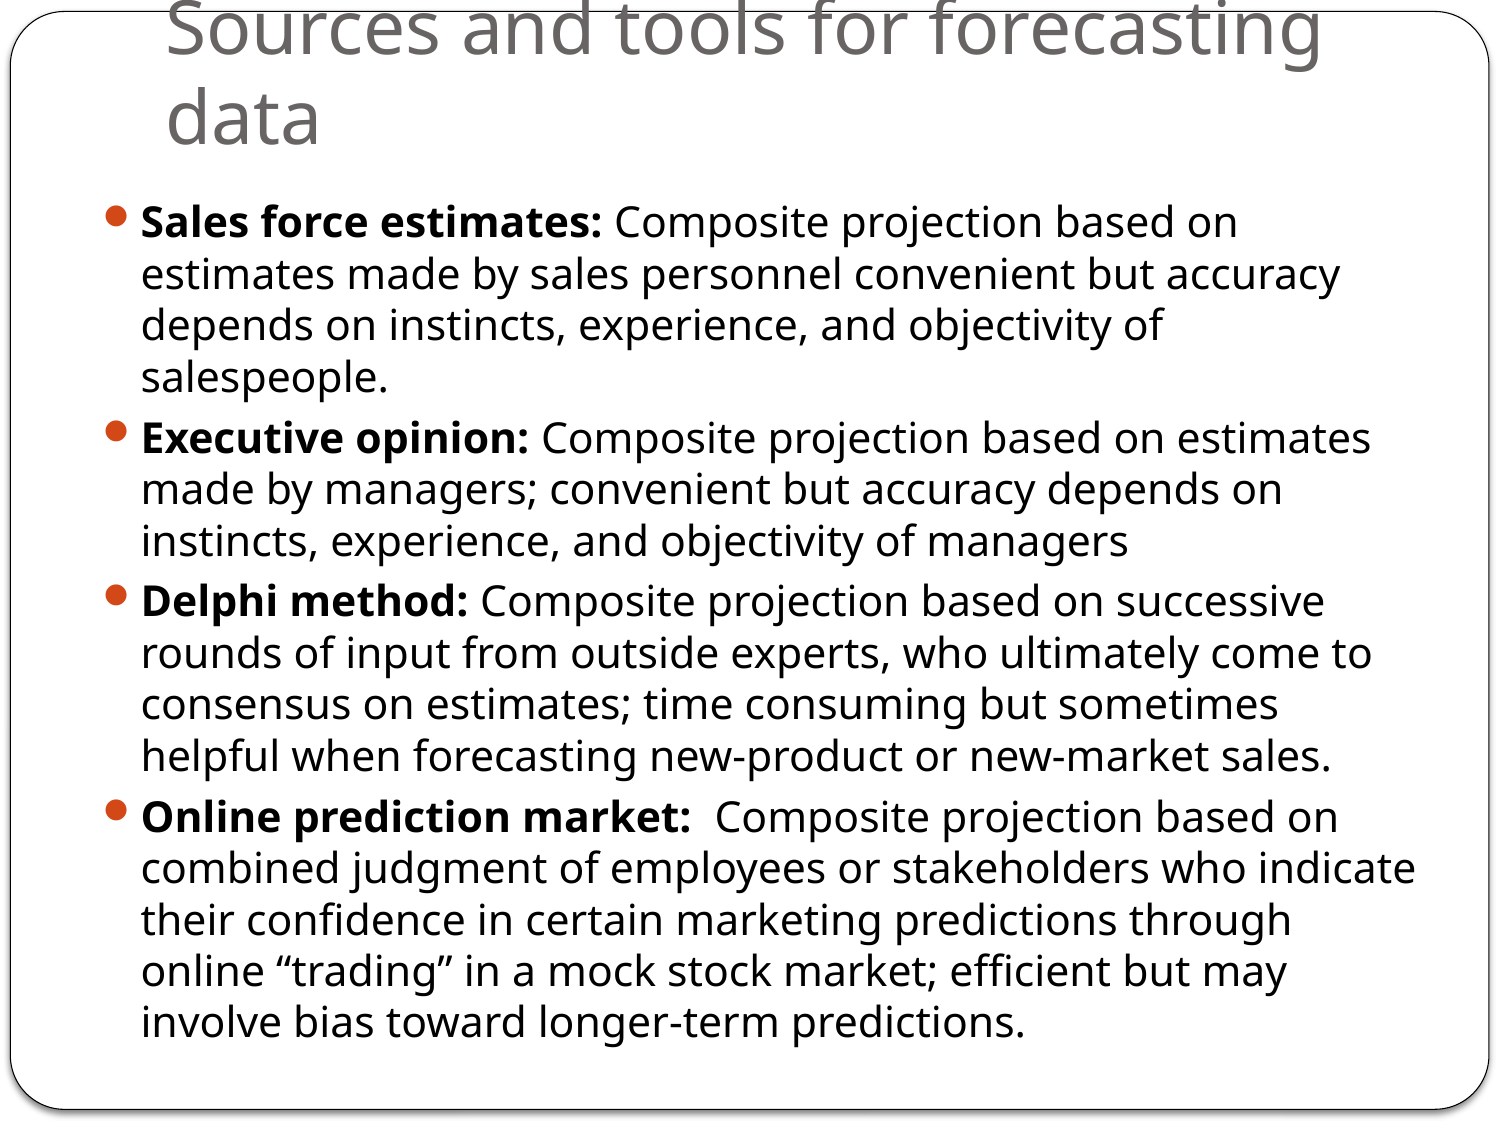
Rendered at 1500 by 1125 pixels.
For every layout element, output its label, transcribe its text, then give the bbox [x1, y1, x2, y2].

title Sources and tools for forecasting data [149, 44, 1426, 176]
list Sales force estimates: Composite projection based on estimates made by sales personnel convenient but accuracy depends on instincts, experience, and objectivity of salespeople. Executive opinion: Composite projection based on estimates made by managers; convenient but accuracy depends on instincts, experience, and objectivity of managers Delphi method: Composite projection based on successive rounds of input from outside experts, who ultimately come to consensus on estimates; time consuming but sometimes helpful when forecasting new-product or new-market sales. Online prediction market: Composite projection based on combined judgment of employees or stakeholders who indicate their confidence in certain marketing predictions through online “trading” in a mock stock market; efficient but may involve bias toward longer-term predictions. [87, 187, 1438, 1063]
